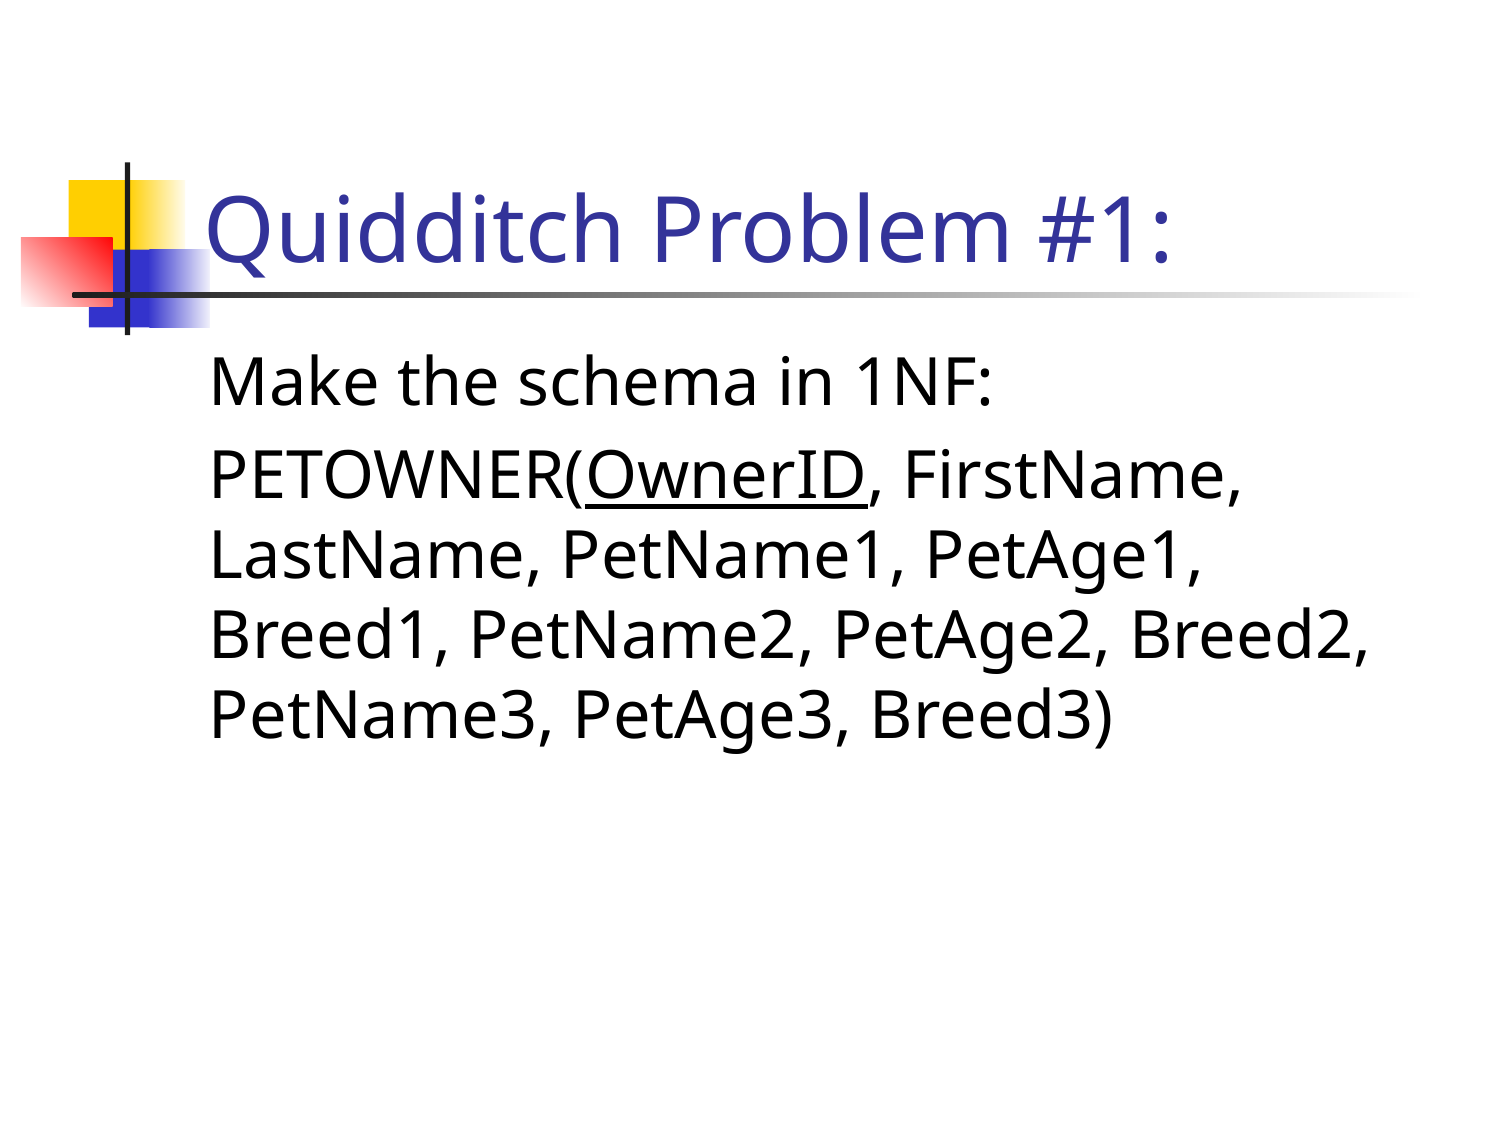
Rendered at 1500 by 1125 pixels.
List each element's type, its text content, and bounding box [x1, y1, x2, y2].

list Make the schema in 1NF: PETOWNER(OwnerID, FirstName, LastName, PetName1, PetAge1, Breed1, PetName2, PetAge2, Breed2, PetName3, PetAge3, Breed3) [193, 331, 1469, 1006]
title Quidditch Problem #1: [188, 101, 1468, 289]
